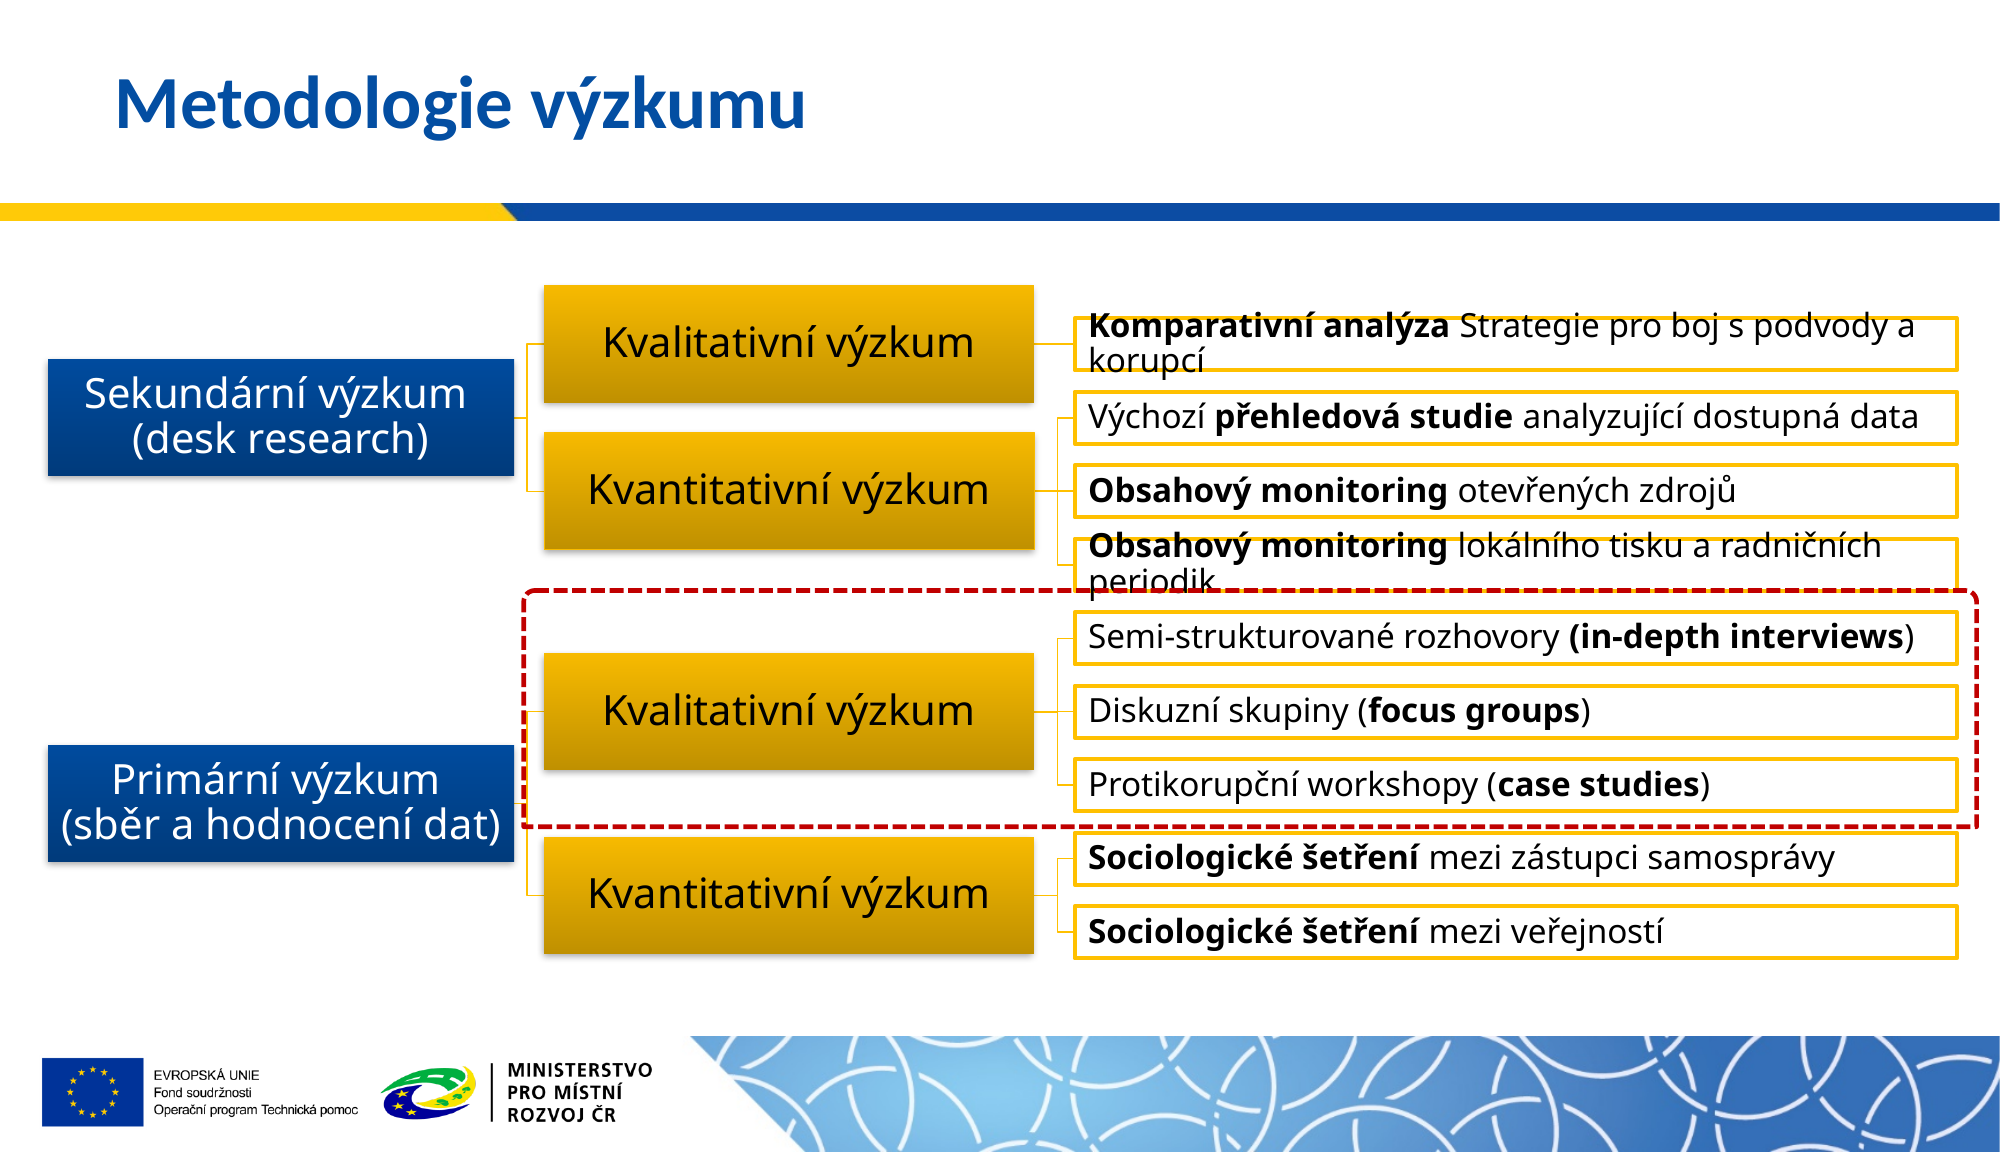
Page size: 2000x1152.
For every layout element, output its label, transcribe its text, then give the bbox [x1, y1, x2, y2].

picture [680, 1036, 2000, 1152]
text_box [47, 280, 1957, 964]
text_box [1964, 588, 1979, 829]
title Metodologie výzkumu [99, 46, 1900, 198]
picture [19, 1035, 674, 1149]
picture [0, 203, 2000, 221]
